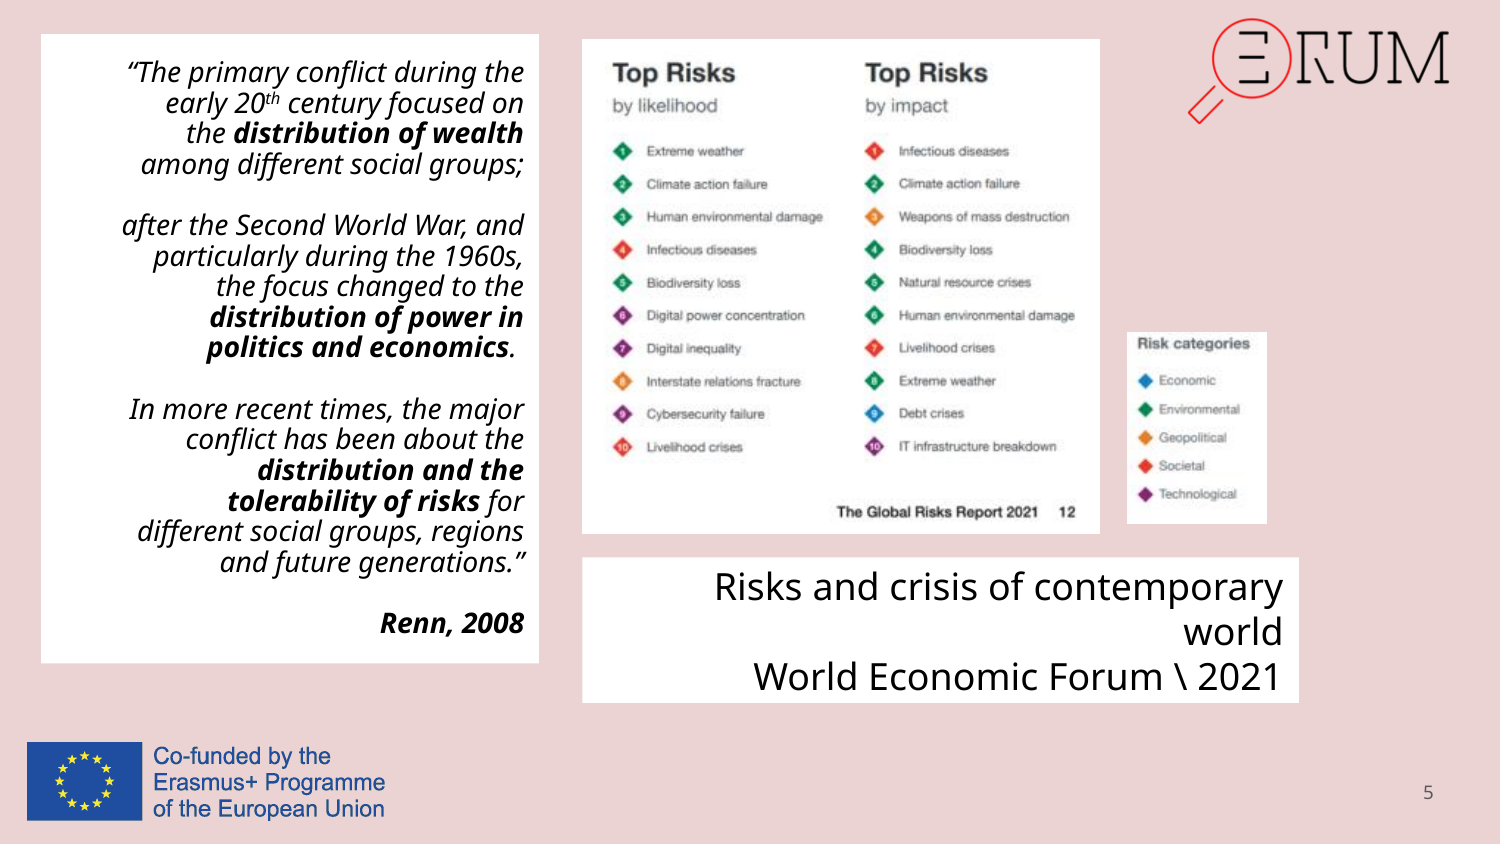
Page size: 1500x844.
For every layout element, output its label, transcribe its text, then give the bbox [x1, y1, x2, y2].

slide_number 5 [1358, 761, 1449, 826]
picture [582, 38, 1101, 534]
picture [27, 742, 385, 821]
picture [1127, 332, 1268, 524]
list Risks and crisis of contemporary world World Economic Forum \ 2021 [582, 557, 1299, 703]
picture [1136, 0, 1500, 137]
text_box “The primary conflict during the early 20th century focused on the distribution of wealth among different social groups; after the Second World War, and particularly during the 1960s, the focus changed to the distribution of power in politics and economics. In more recent times, the major conflict has been about the distribution and the tolerability of risks for different social groups, regions and future generations.” Renn, 2008 [41, 34, 539, 664]
